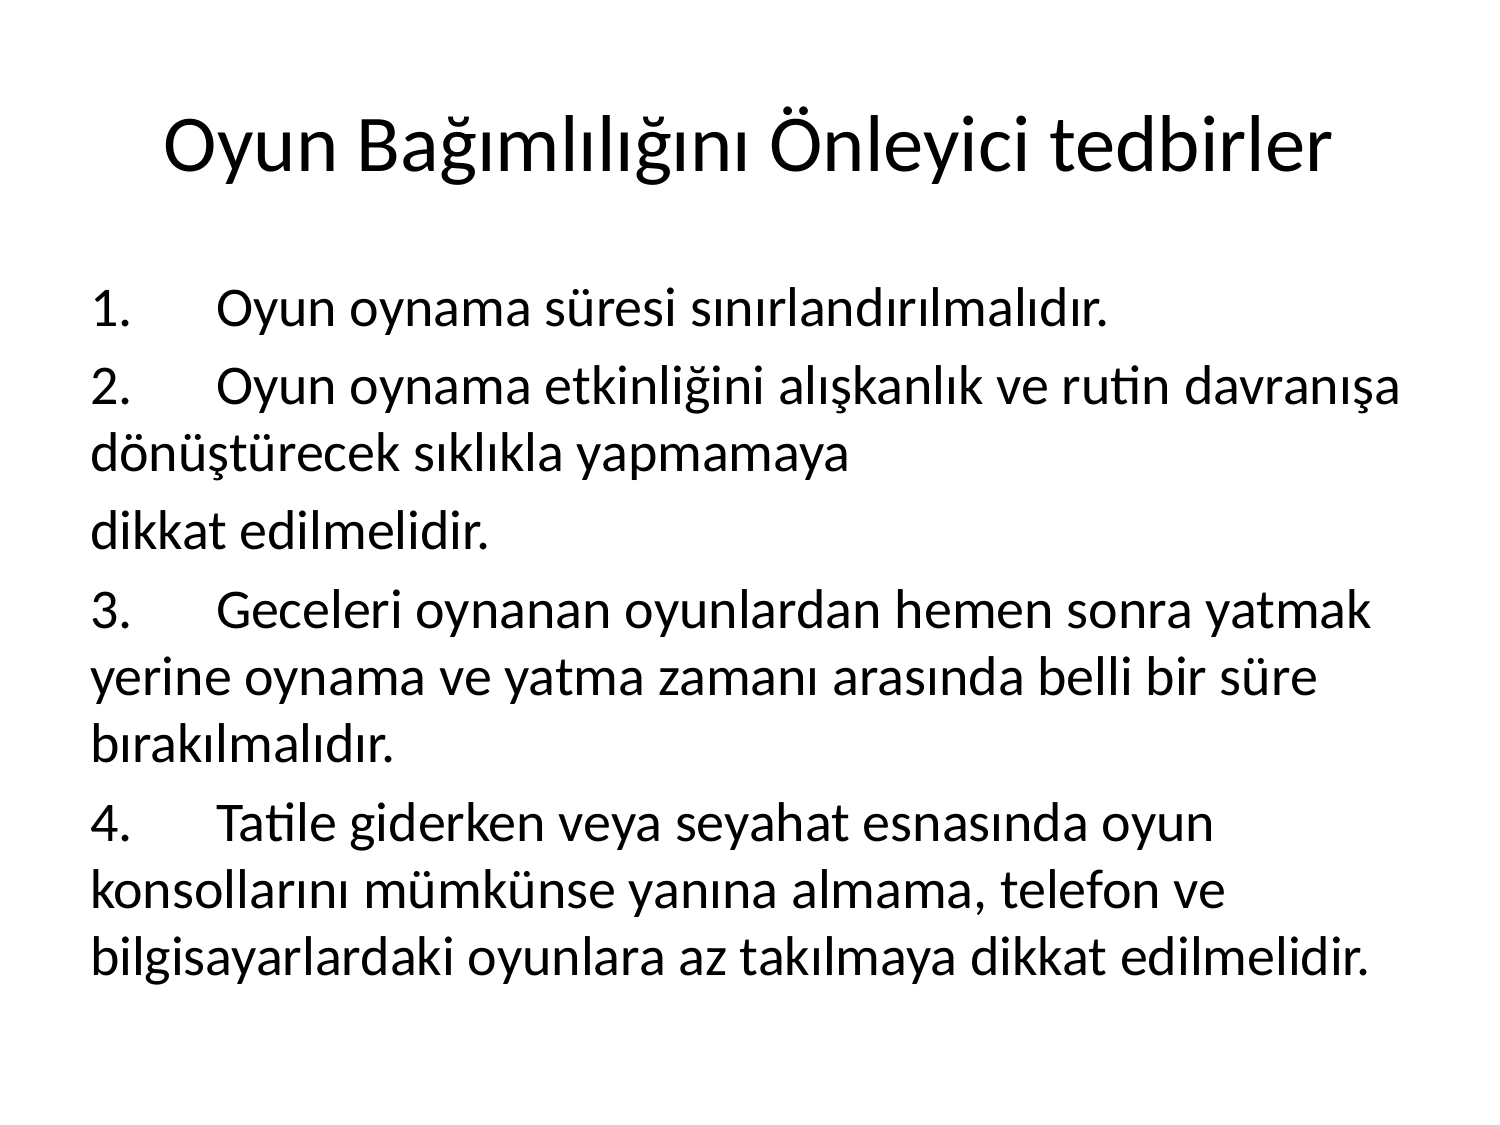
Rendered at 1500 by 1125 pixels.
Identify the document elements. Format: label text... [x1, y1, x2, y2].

list 1. Oyun oynama süresi sınırlandırılmalıdır. 2. Oyun oynama etkinliğini alışkanlık ve rutin davranışa dönüştürecek sıklıkla yapmamaya dikkat edilmelidir. 3. Geceleri oynanan oyunlardan hemen sonra yatmak yerine oynama ve yatma zamanı arasında belli bir süre bırakılmalıdır. 4. Tatile giderken veya seyahat esnasında oyun konsollarını mümkünse yanına almama, telefon ve bilgisayarlardaki oyunlara az takılmaya dikkat edilmelidir. [75, 262, 1425, 1005]
title Oyun Bağımlılığını Önleyici tedbirler [75, 45, 1425, 233]
